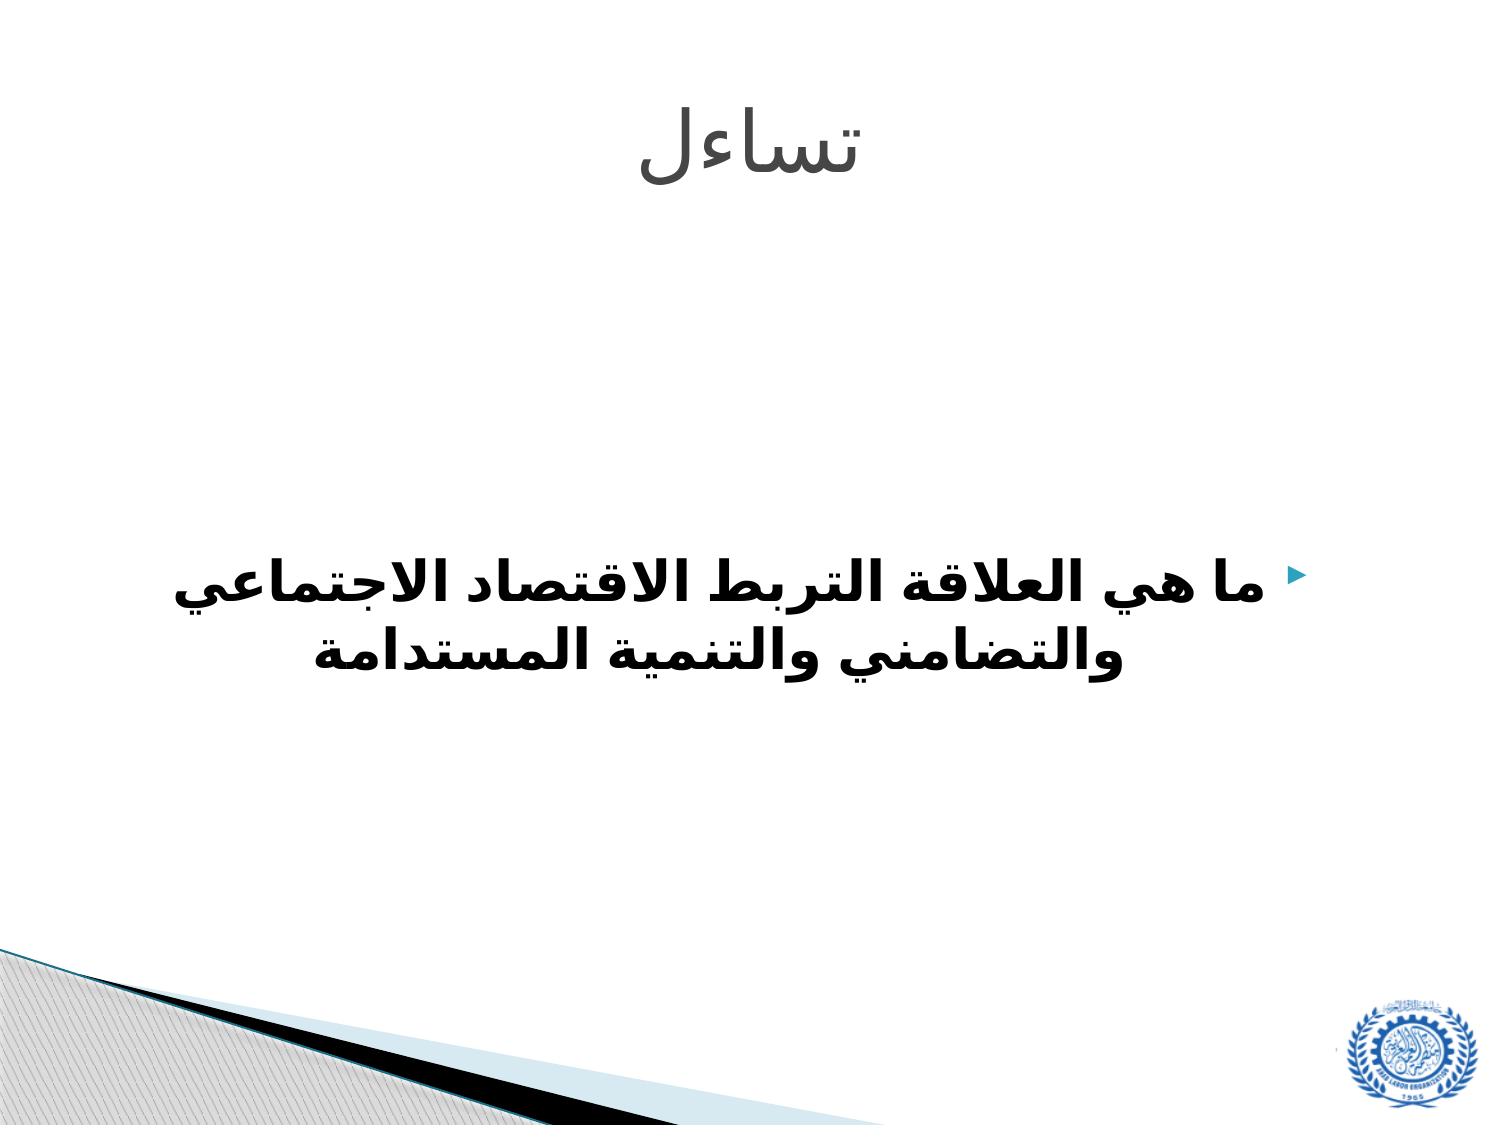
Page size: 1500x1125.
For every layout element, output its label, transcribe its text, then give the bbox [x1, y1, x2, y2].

picture [1335, 984, 1500, 1125]
list ما هي العلاقة التربط الاقتصاد الاجتماعي والتضامني والتنمية المستدامة [75, 243, 1425, 986]
title تساءل [75, 45, 1425, 233]
